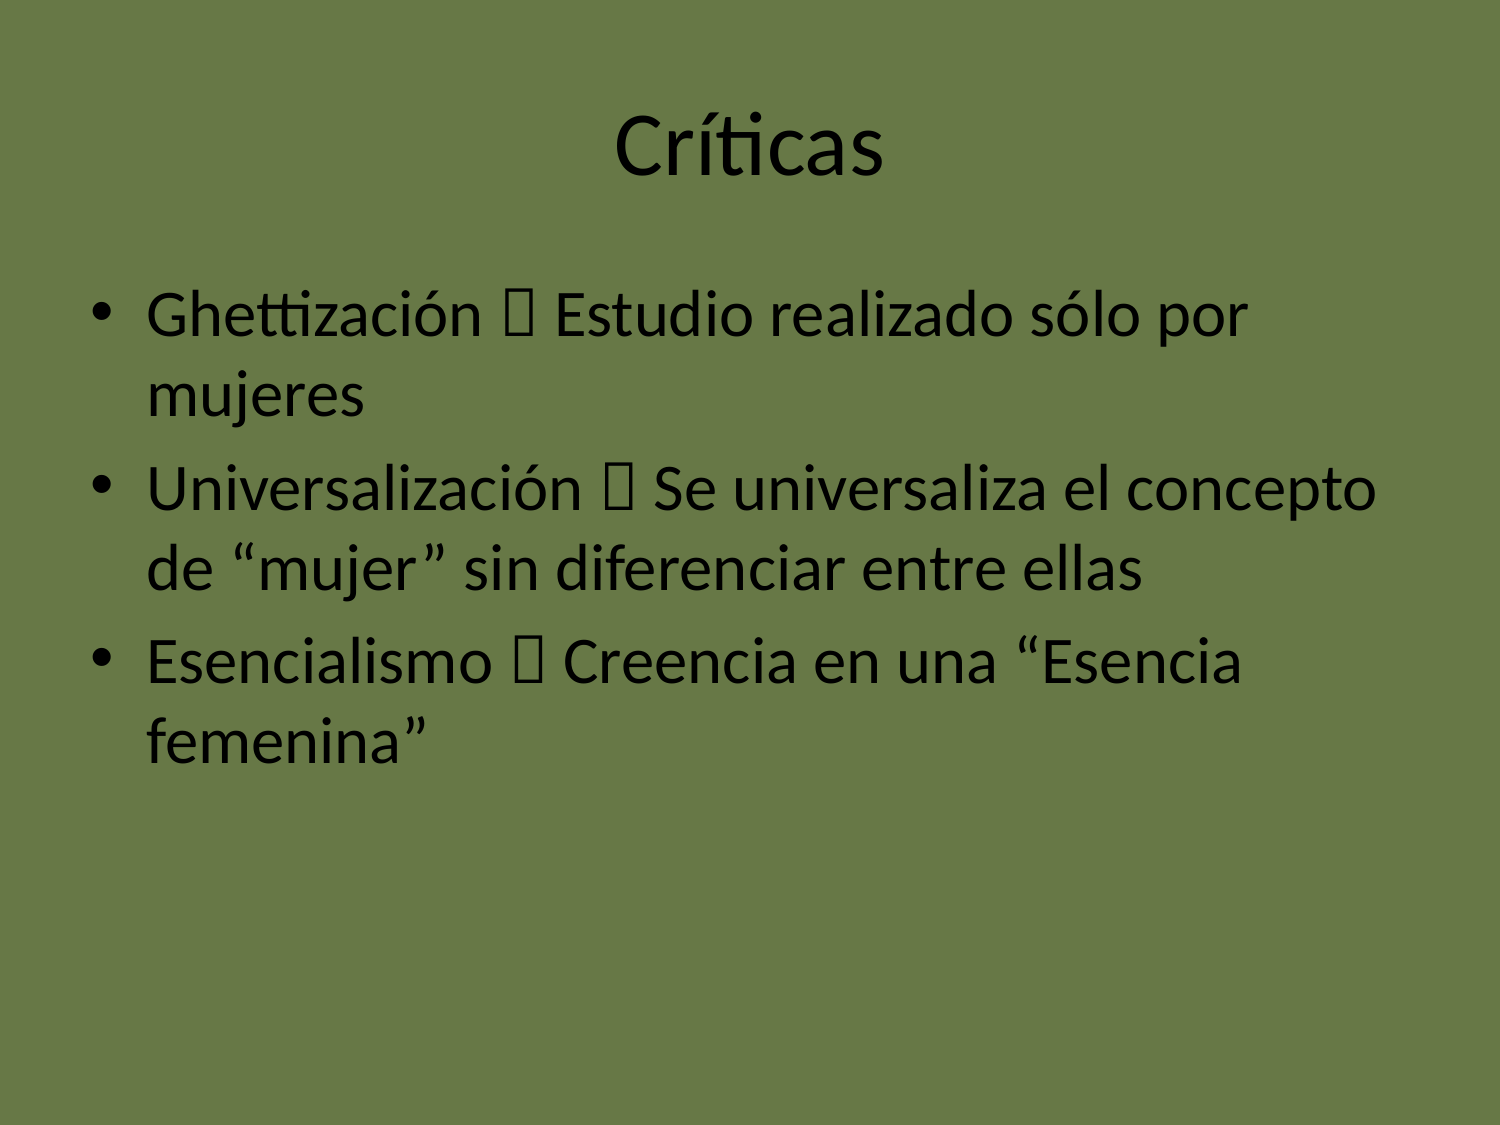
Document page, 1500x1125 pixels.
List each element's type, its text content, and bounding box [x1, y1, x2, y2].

list Ghettización  Estudio realizado sólo por mujeres Universalización  Se universaliza el concepto de “mujer” sin diferenciar entre ellas Esencialismo  Creencia en una “Esencia femenina” [75, 262, 1425, 1005]
title Críticas [75, 45, 1425, 233]
